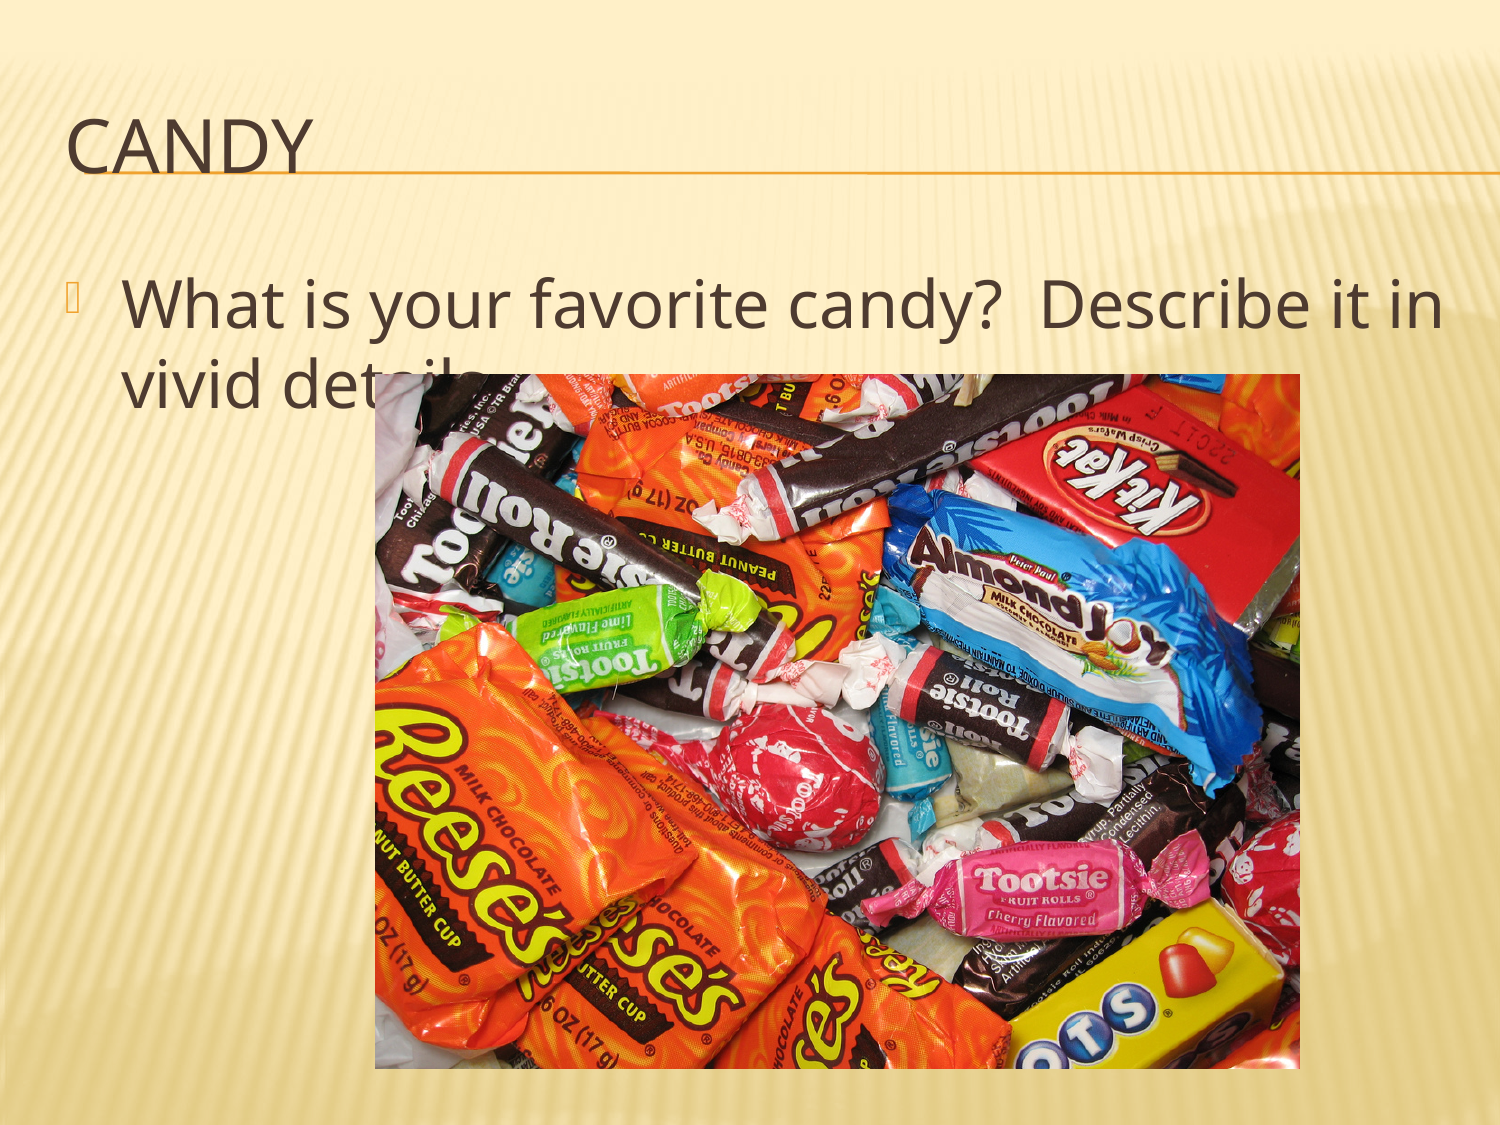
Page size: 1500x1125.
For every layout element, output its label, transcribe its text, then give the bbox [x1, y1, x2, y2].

title Candy [50, 75, 1475, 213]
picture [374, 374, 1301, 1069]
list What is your favorite candy? Describe it in vivid details. [50, 254, 1475, 998]
